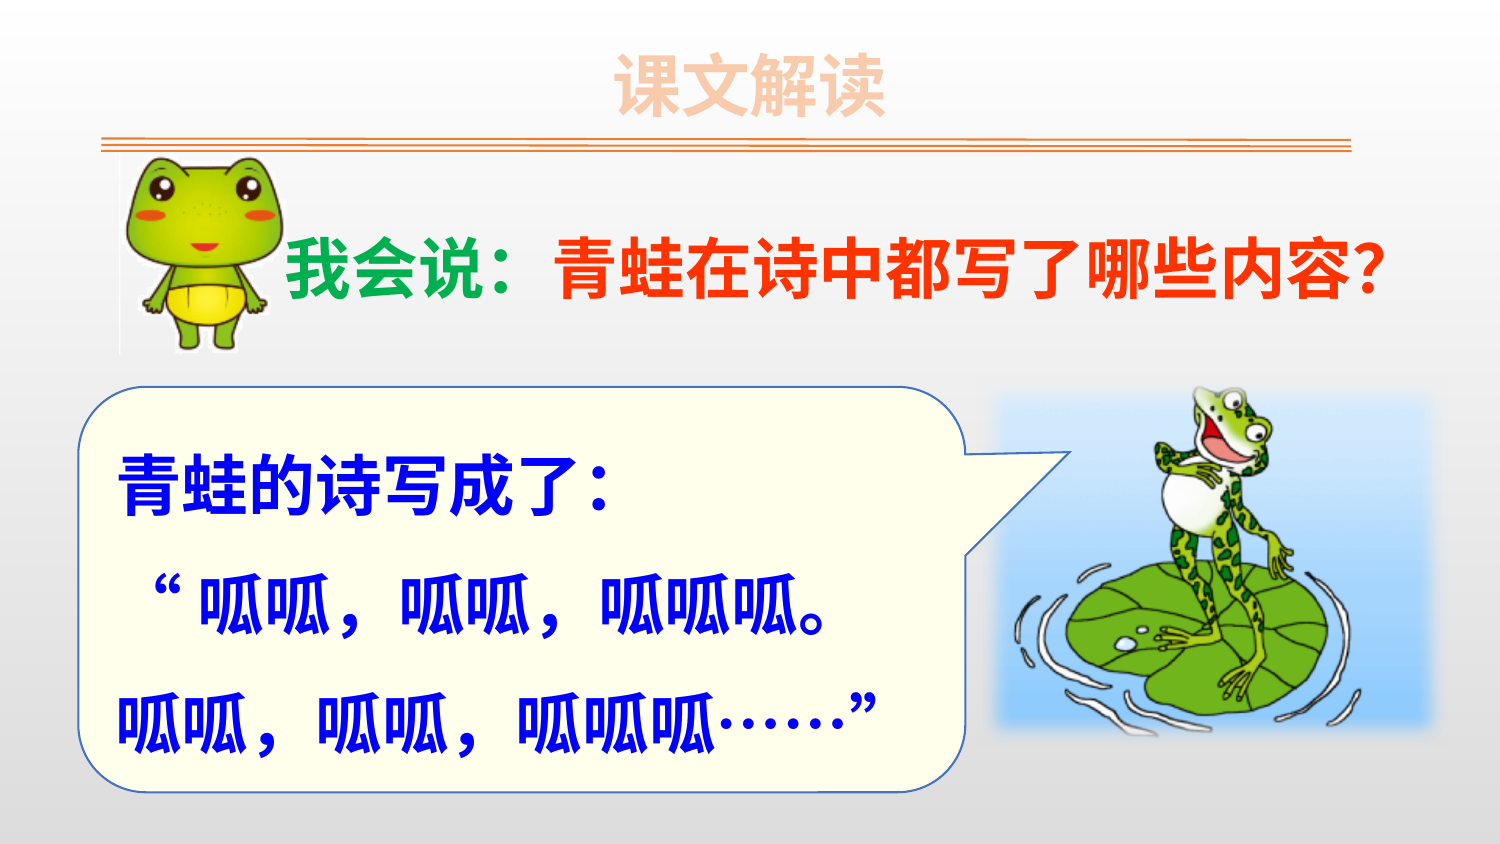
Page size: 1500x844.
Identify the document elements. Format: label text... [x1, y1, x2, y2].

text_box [119, 143, 1439, 355]
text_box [101, 138, 1352, 152]
picture [977, 376, 1450, 747]
text_box 课文解读 [601, 36, 899, 131]
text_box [78, 386, 966, 793]
